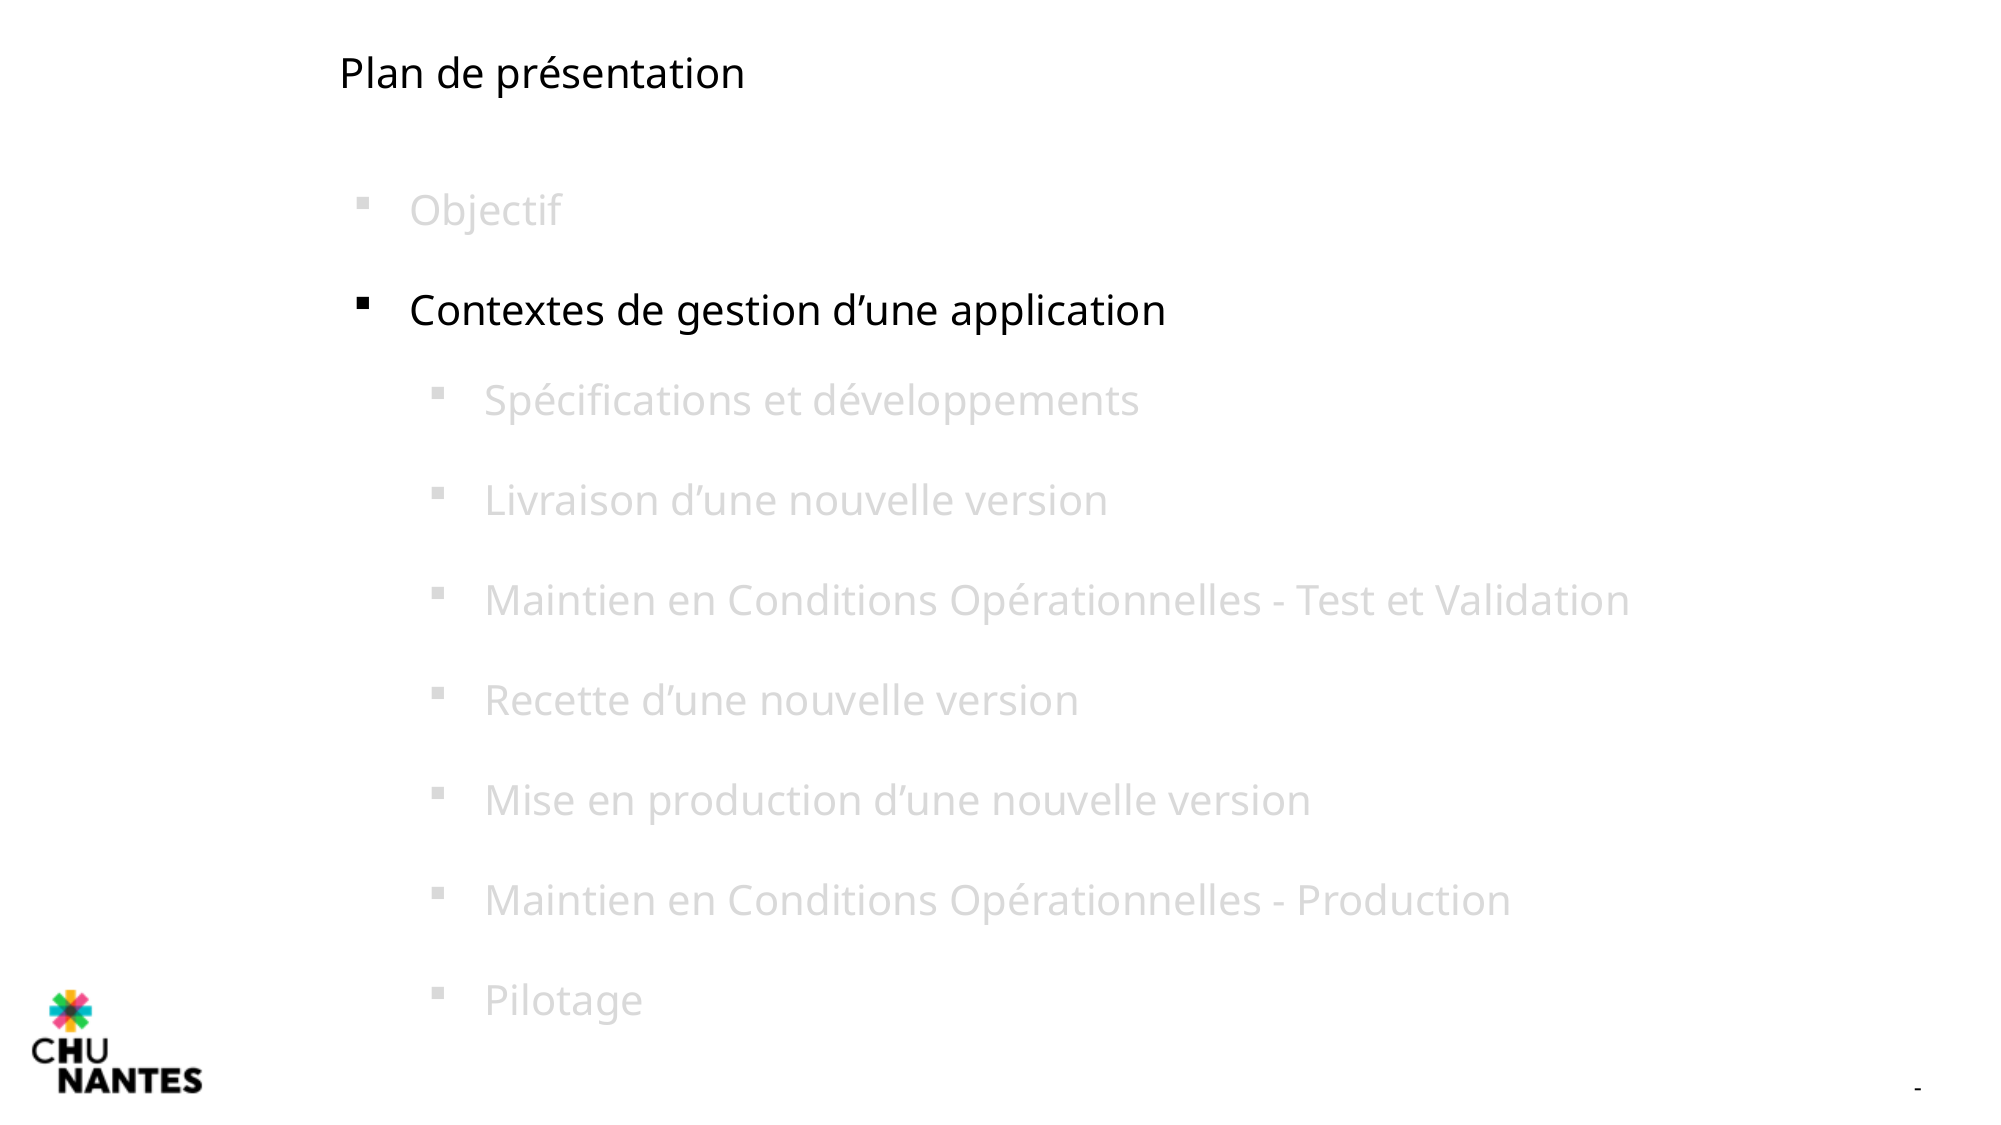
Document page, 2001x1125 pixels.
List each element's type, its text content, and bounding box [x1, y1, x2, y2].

text_box Objectif Contextes de gestion d’une application Spécifications et développements Livraison d’une nouvelle version Maintien en Conditions Opérationnelles - Test et Validation Recette d’une nouvelle version Mise en production d’une nouvelle version Maintien en Conditions Opérationnelles - Production Pilotage [338, 176, 1666, 1032]
picture [12, 973, 221, 1106]
title Plan de présentation [324, 45, 1675, 138]
